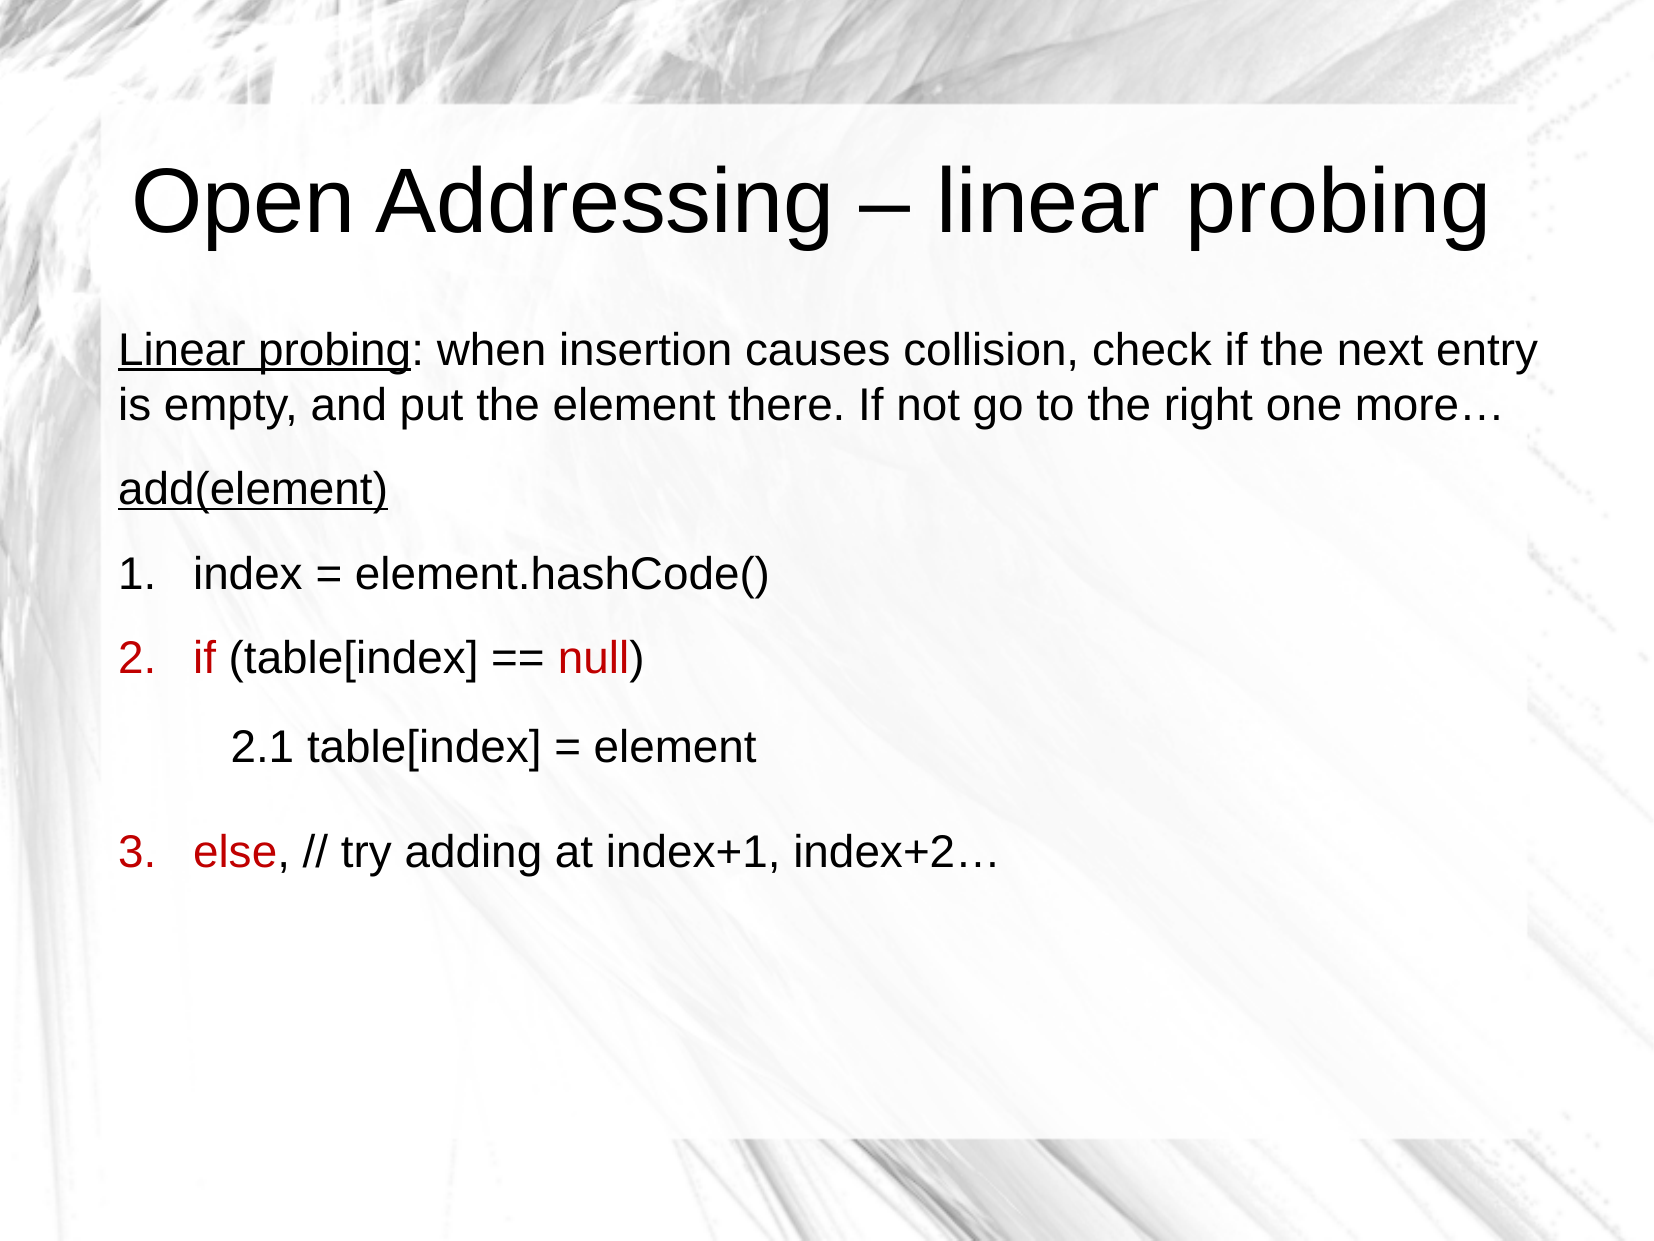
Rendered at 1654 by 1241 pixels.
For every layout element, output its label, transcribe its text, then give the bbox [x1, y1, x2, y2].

picture [0, 0, 1654, 1241]
title Open Addressing – linear probing [118, 112, 1506, 281]
list Linear probing: when insertion causes collision, check if the next entry is empty, and put the element there. If not go to the right one more… add(element) index = element.hashCode() if (table[index] == null) 2.1 table[index] = element else, // try adding at index+1, index+2… [118, 319, 1571, 1102]
